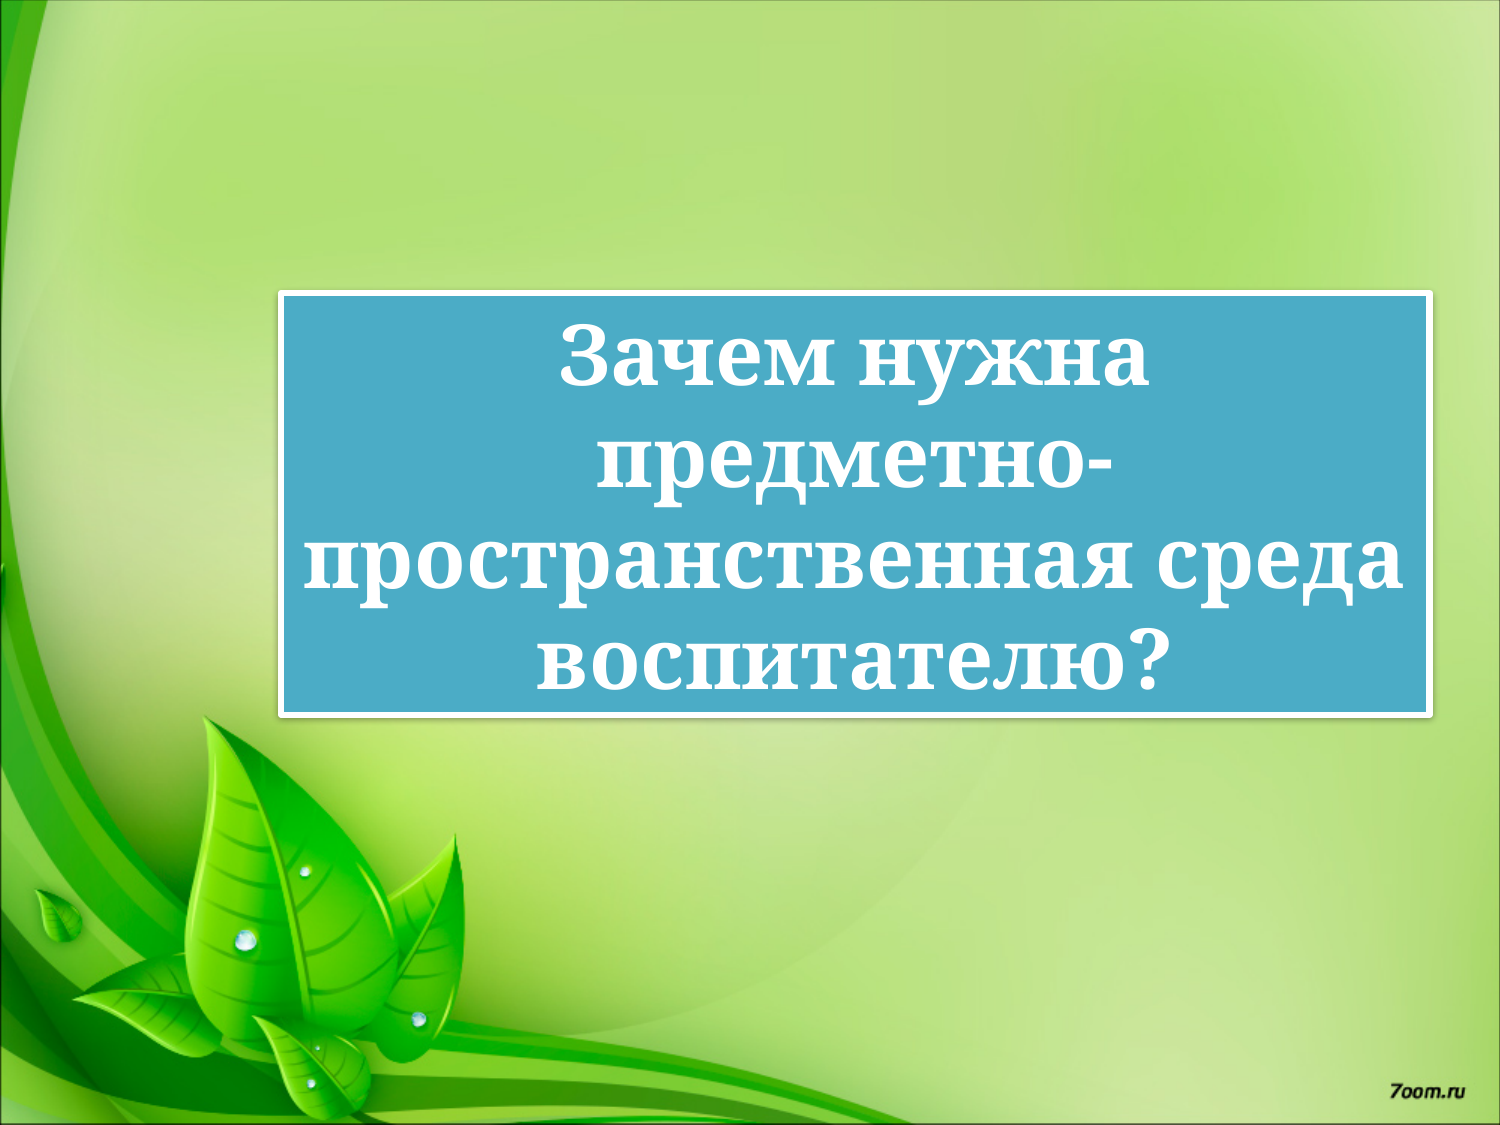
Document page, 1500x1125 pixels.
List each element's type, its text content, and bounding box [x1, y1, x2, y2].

picture [0, 0, 1500, 1125]
title Зачем нужна предметно-пространственная среда воспитателю? [278, 290, 1433, 718]
